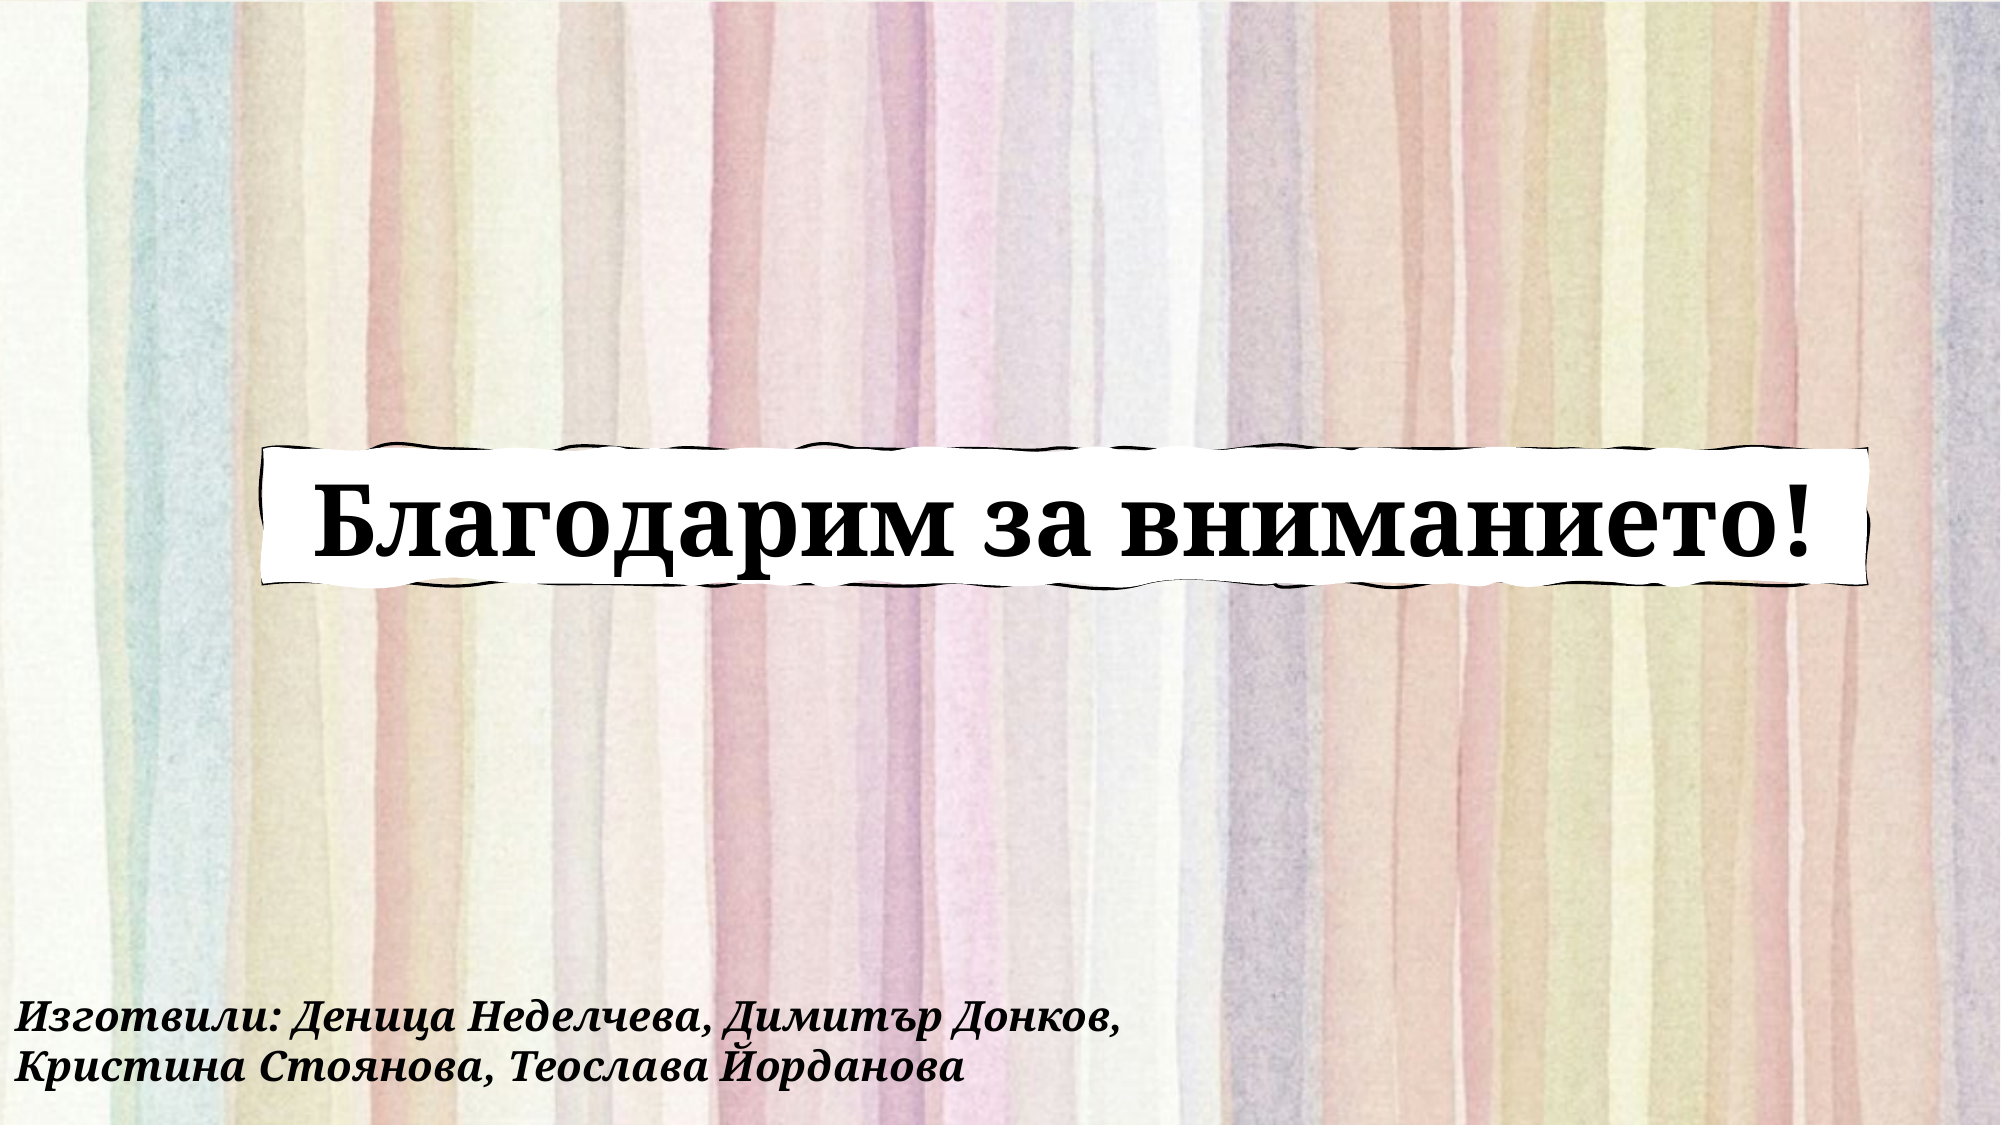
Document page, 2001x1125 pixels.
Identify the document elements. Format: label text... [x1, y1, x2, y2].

text_box Изготвили: Деница Неделчева, Димитър Донков, Кристина Стоянова, Теослава Йорданова [0, 982, 466, 1098]
text_box Благодарим за вниманието! [258, 441, 466, 589]
picture [0, 0, 2001, 1125]
text_box Благодарим за вниманието! [1662, 444, 1871, 588]
